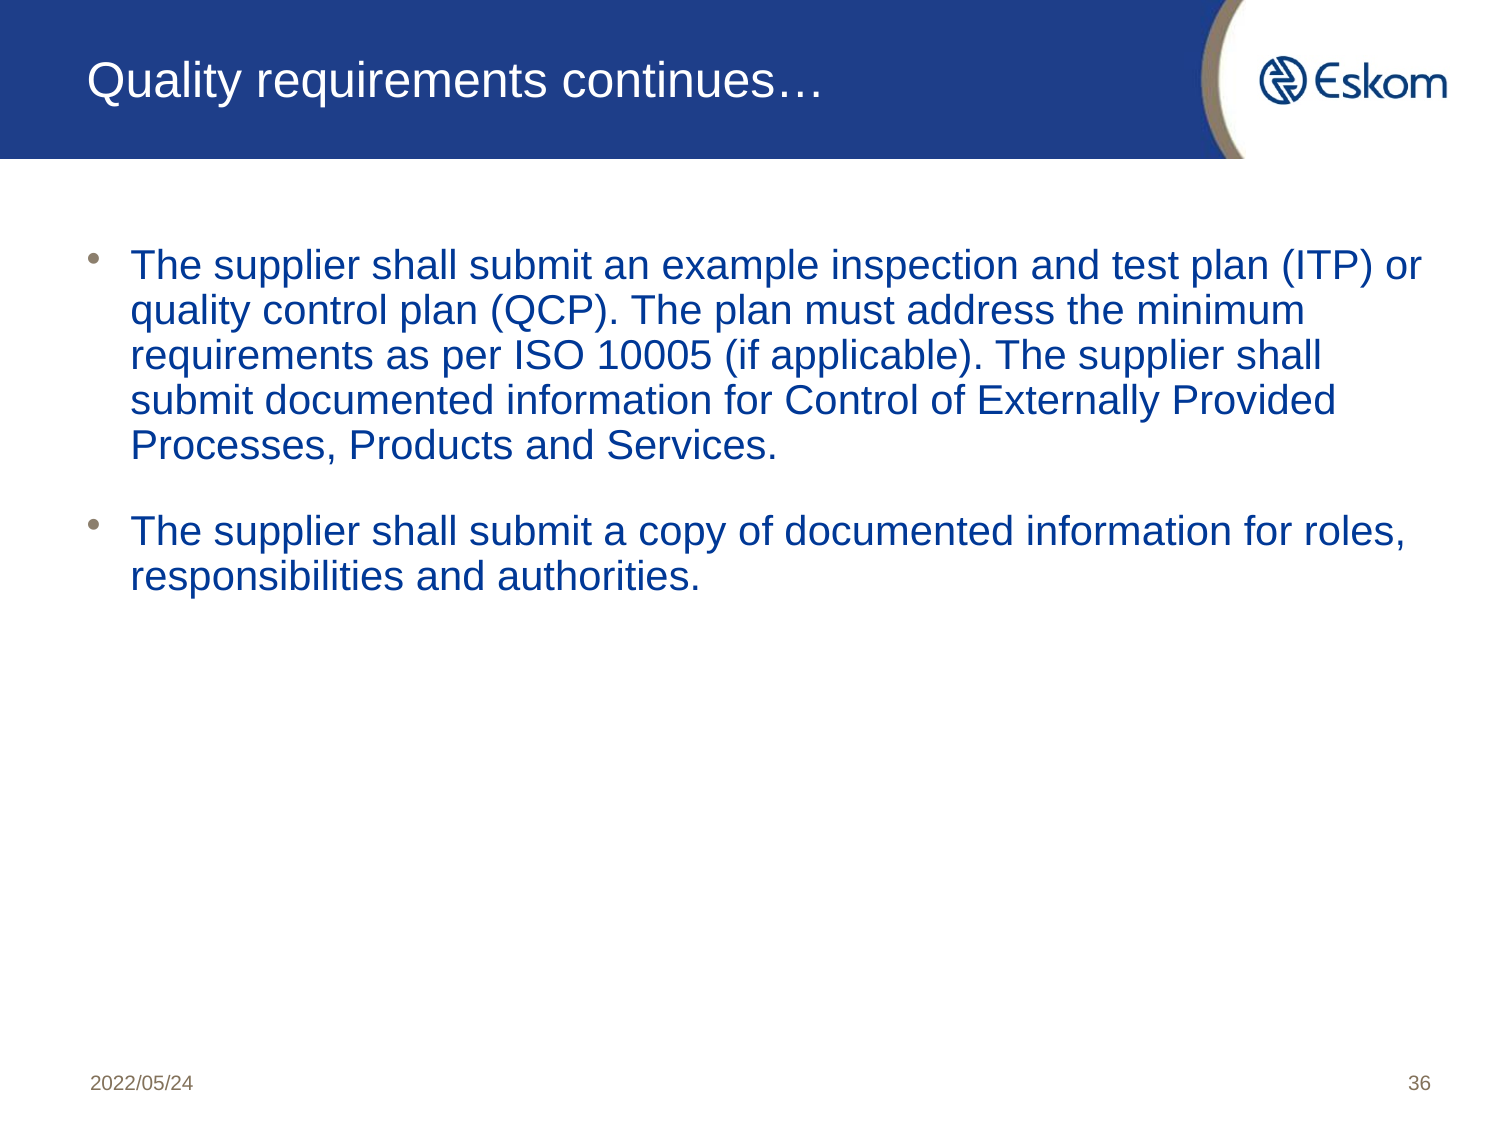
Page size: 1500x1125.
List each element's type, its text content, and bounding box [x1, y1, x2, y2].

picture [1257, 55, 1450, 105]
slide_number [75, 1058, 361, 1103]
picture [0, 0, 1246, 159]
title Quality requirements continues… [71, 27, 1142, 137]
slide_number 36 [1175, 1058, 1447, 1103]
list The supplier shall submit an example inspection and test plan (ITP) or quality control plan (QCP). The plan must address the minimum requirements as per ISO 10005 (if applicable). The supplier shall submit documented information for Control of Externally Provided Processes, Products and Services. The supplier shall submit a copy of documented information for roles, responsibilities and authorities. [71, 235, 1447, 1064]
